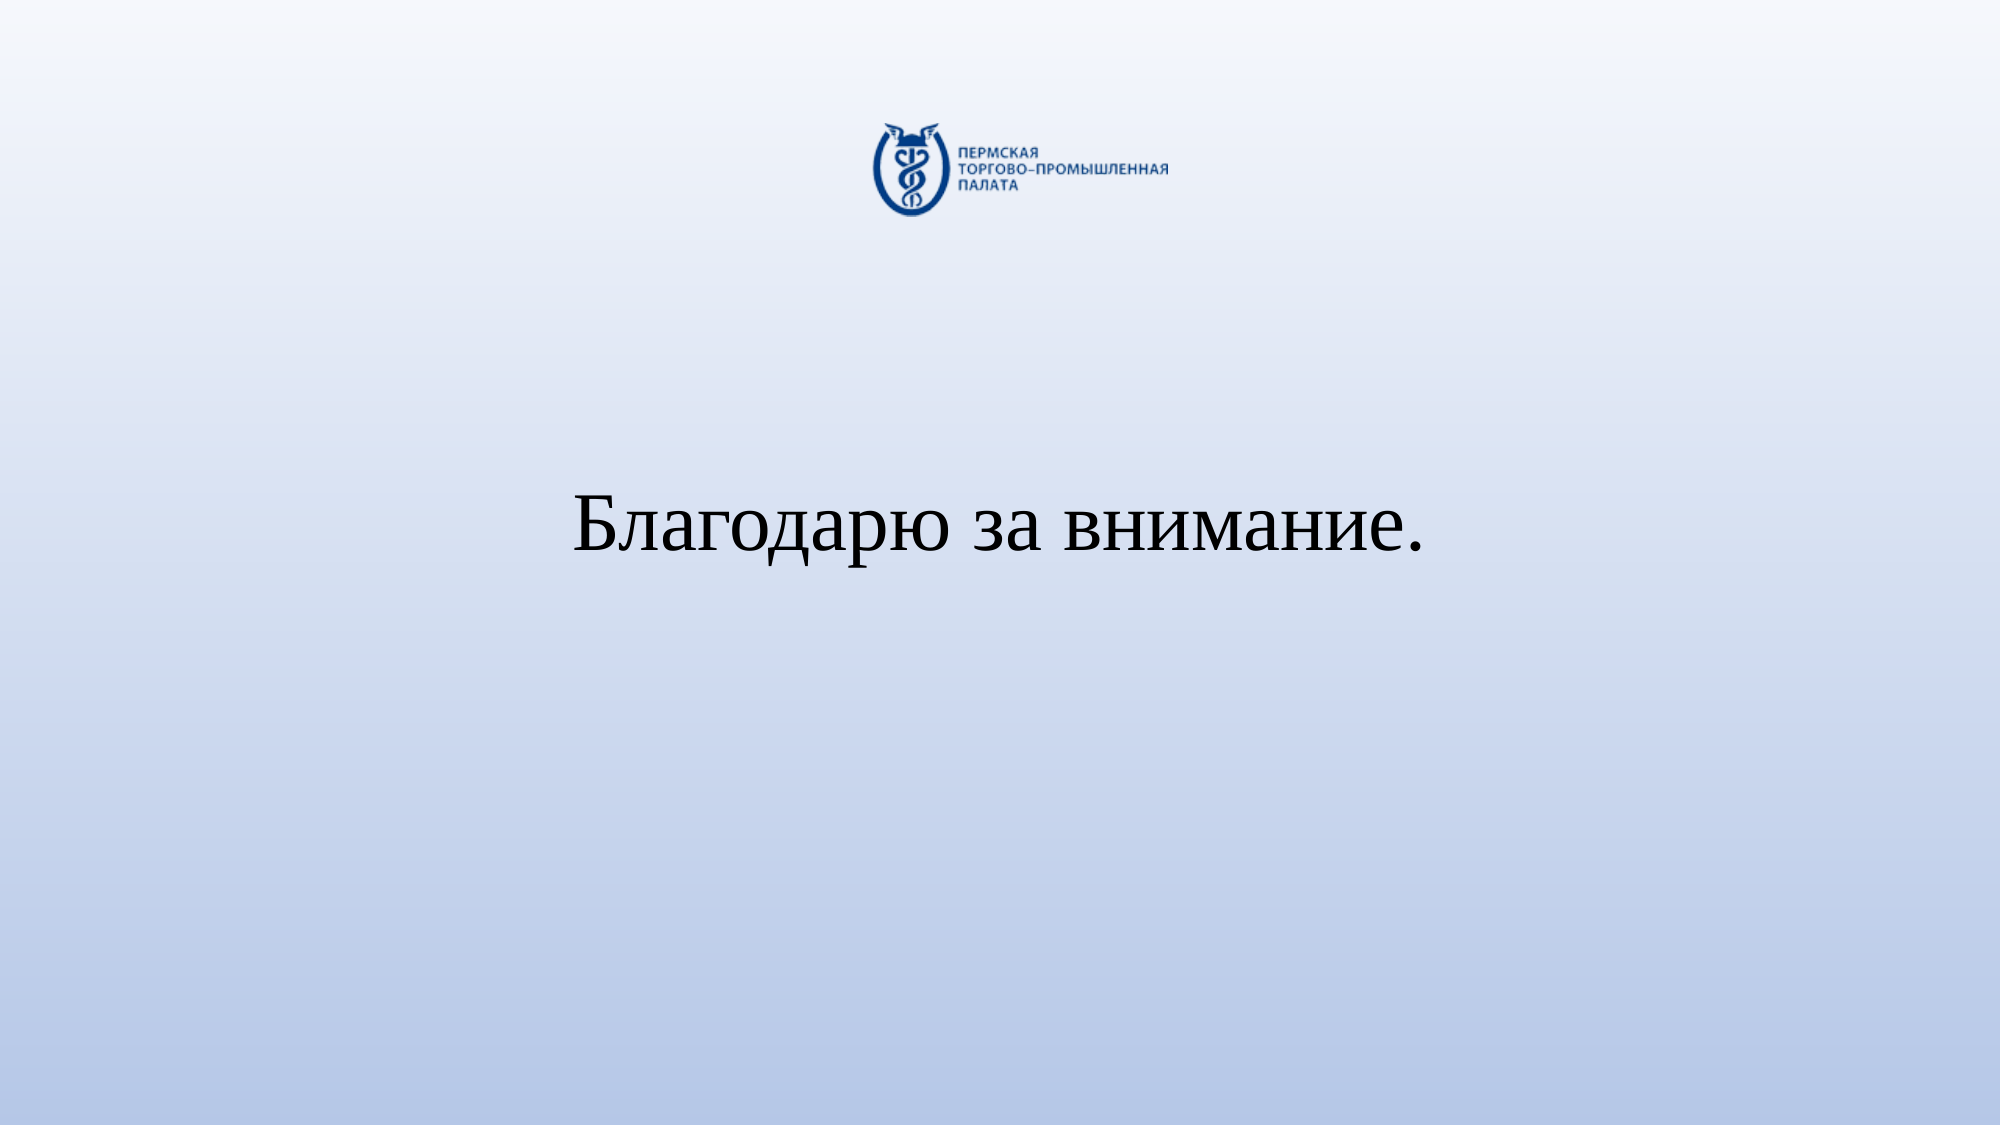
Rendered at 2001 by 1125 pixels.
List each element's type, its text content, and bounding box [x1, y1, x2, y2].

title Благодарю за внимание. [249, 184, 1750, 576]
picture [867, 123, 1168, 217]
